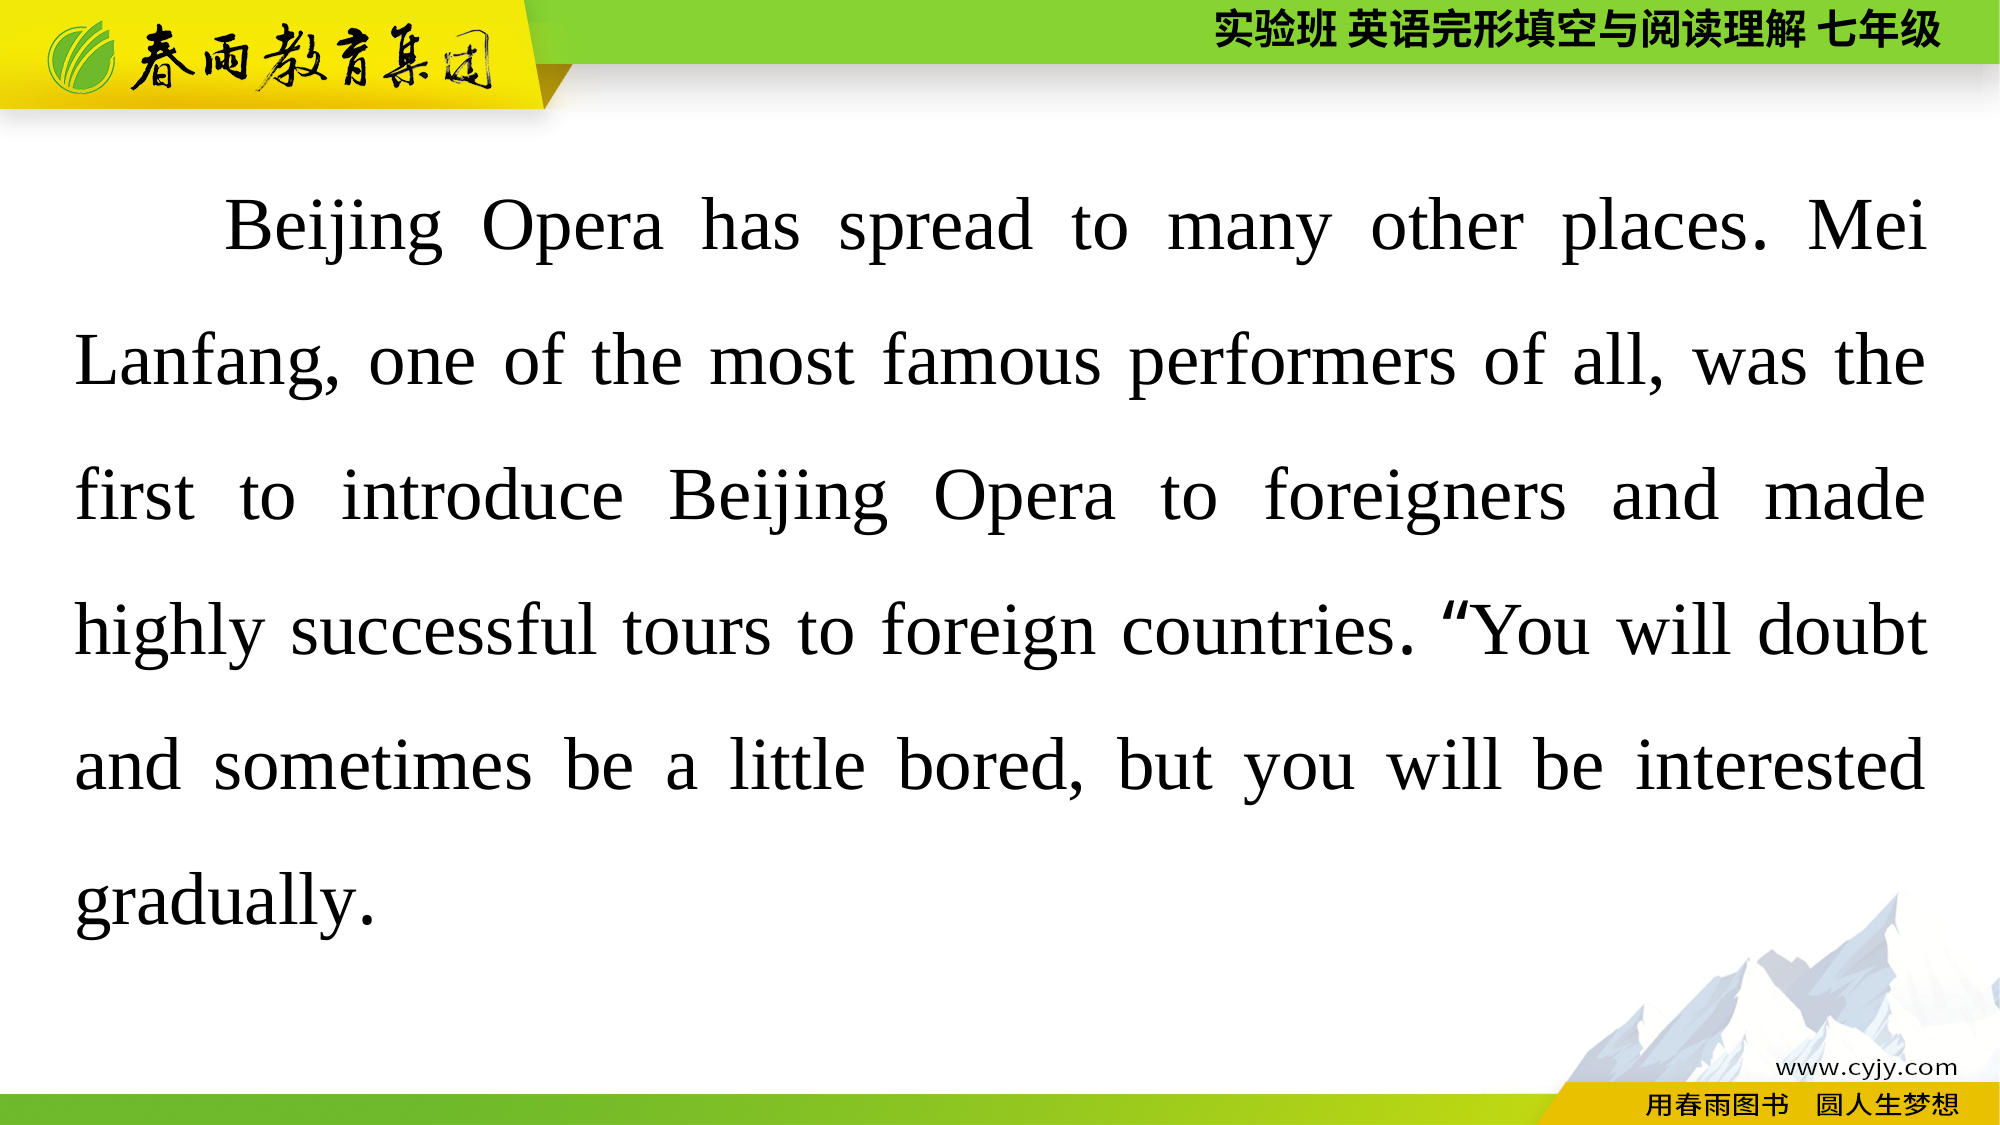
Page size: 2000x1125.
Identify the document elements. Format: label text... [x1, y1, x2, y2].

picture [0, 0, 2000, 1125]
list Beijing Opera has spread to many other places. Mei Lanfang, one of the most famous performers of all, was the first to introduce Beijing Opera to foreigners and made highly successful tours to foreign countries. “You will doubt and sometimes be a little bored, but you will be interested gradually. [59, 122, 1944, 956]
